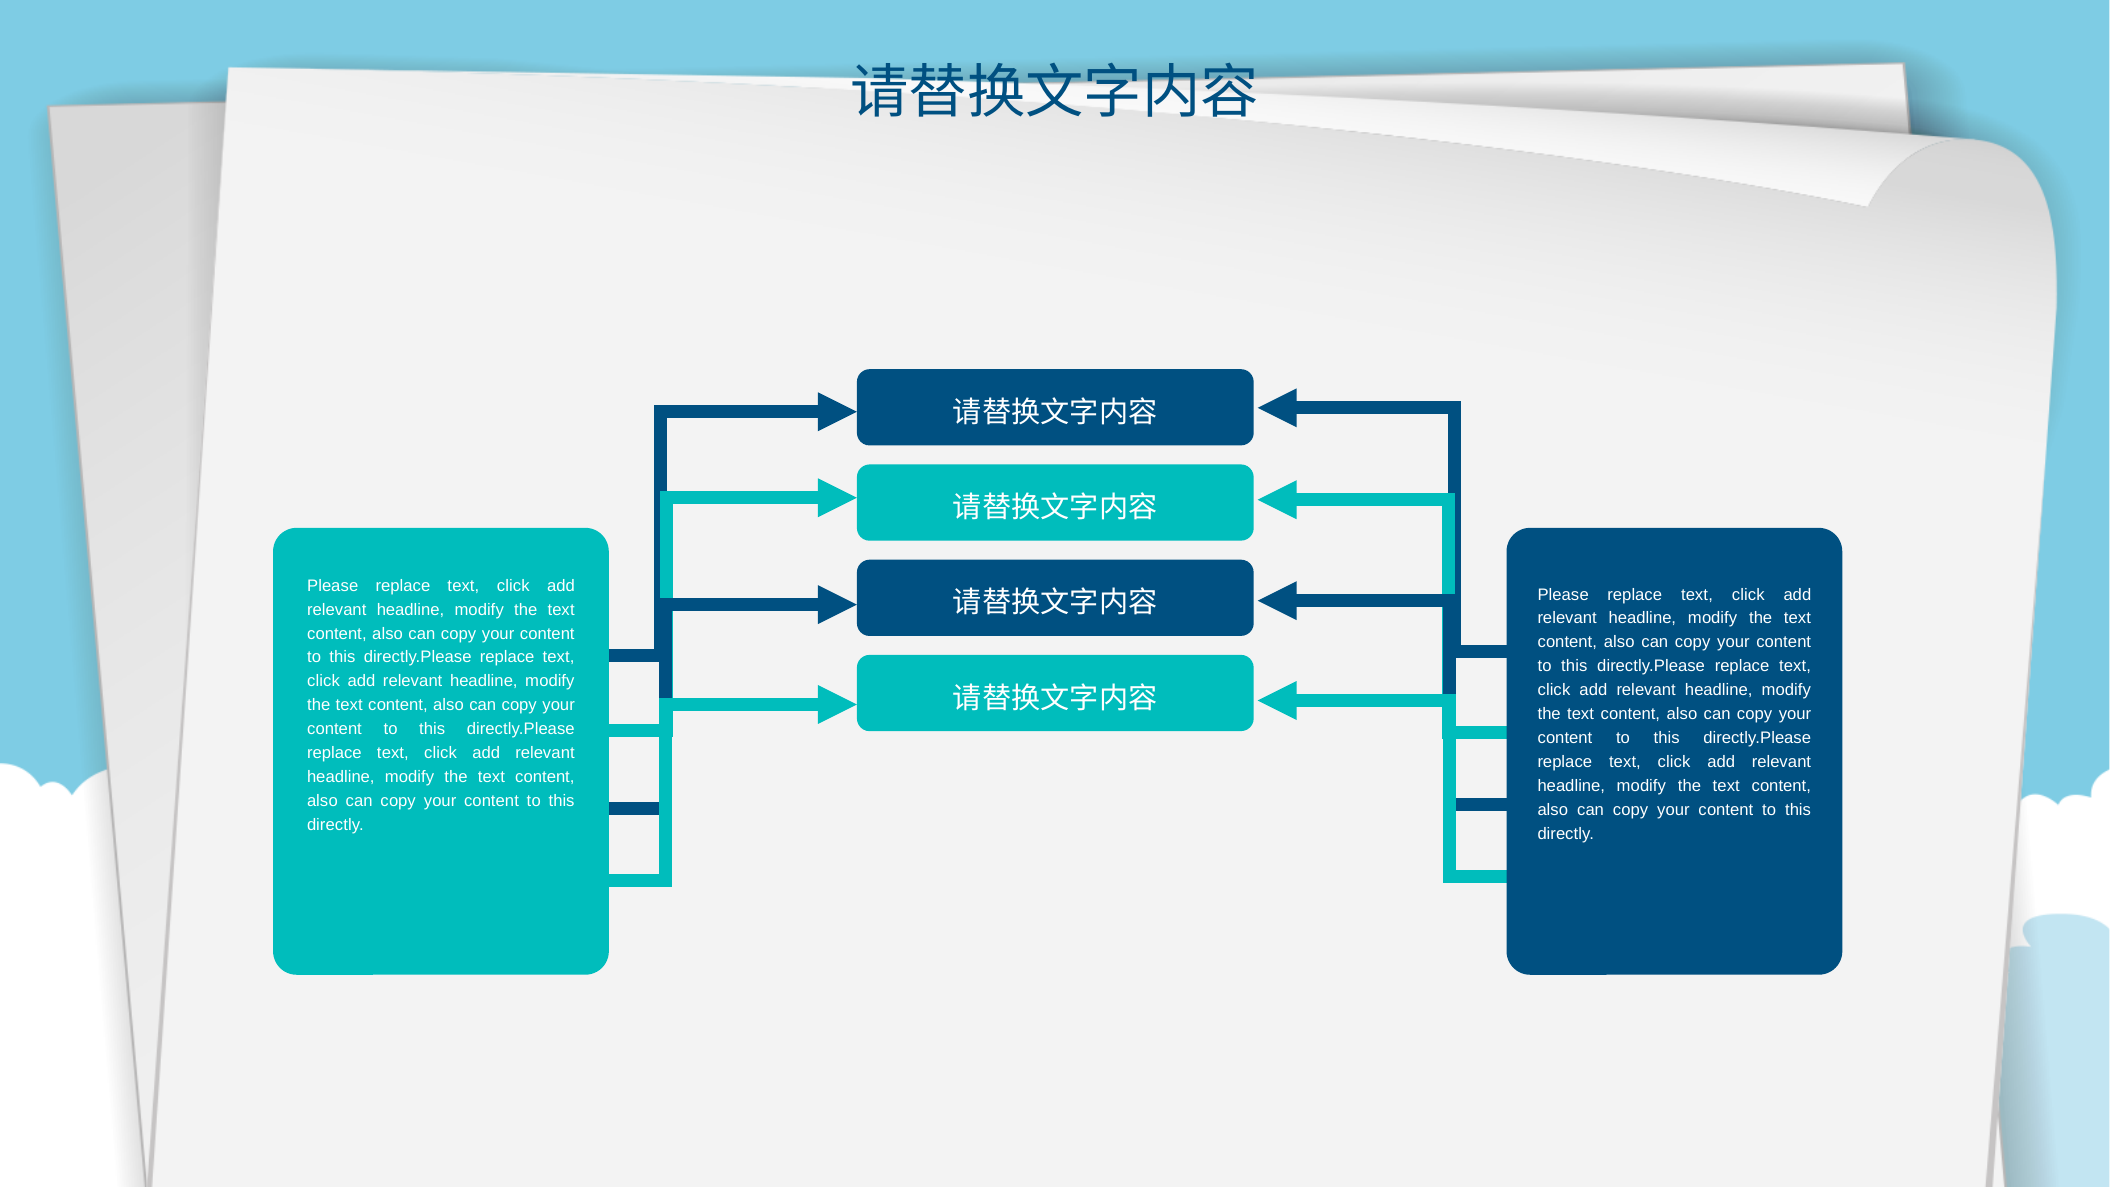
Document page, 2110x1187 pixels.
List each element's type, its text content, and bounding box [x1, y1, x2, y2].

text_box 请替换文字内容 [820, 32, 1289, 124]
picture [0, 0, 2110, 1187]
text_box 请替换文字内容 [857, 463, 1255, 542]
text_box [1257, 600, 1506, 700]
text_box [475, 497, 857, 604]
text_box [1506, 527, 1843, 975]
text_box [609, 704, 857, 881]
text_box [463, 411, 857, 527]
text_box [273, 527, 609, 975]
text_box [609, 604, 857, 704]
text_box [1257, 407, 1651, 527]
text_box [1257, 700, 1506, 877]
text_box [1257, 499, 1640, 600]
text_box 请替换文字内容 [857, 653, 1255, 733]
text_box 请替换文字内容 [857, 558, 1255, 637]
text_box 请替换文字内容 [855, 368, 1255, 447]
